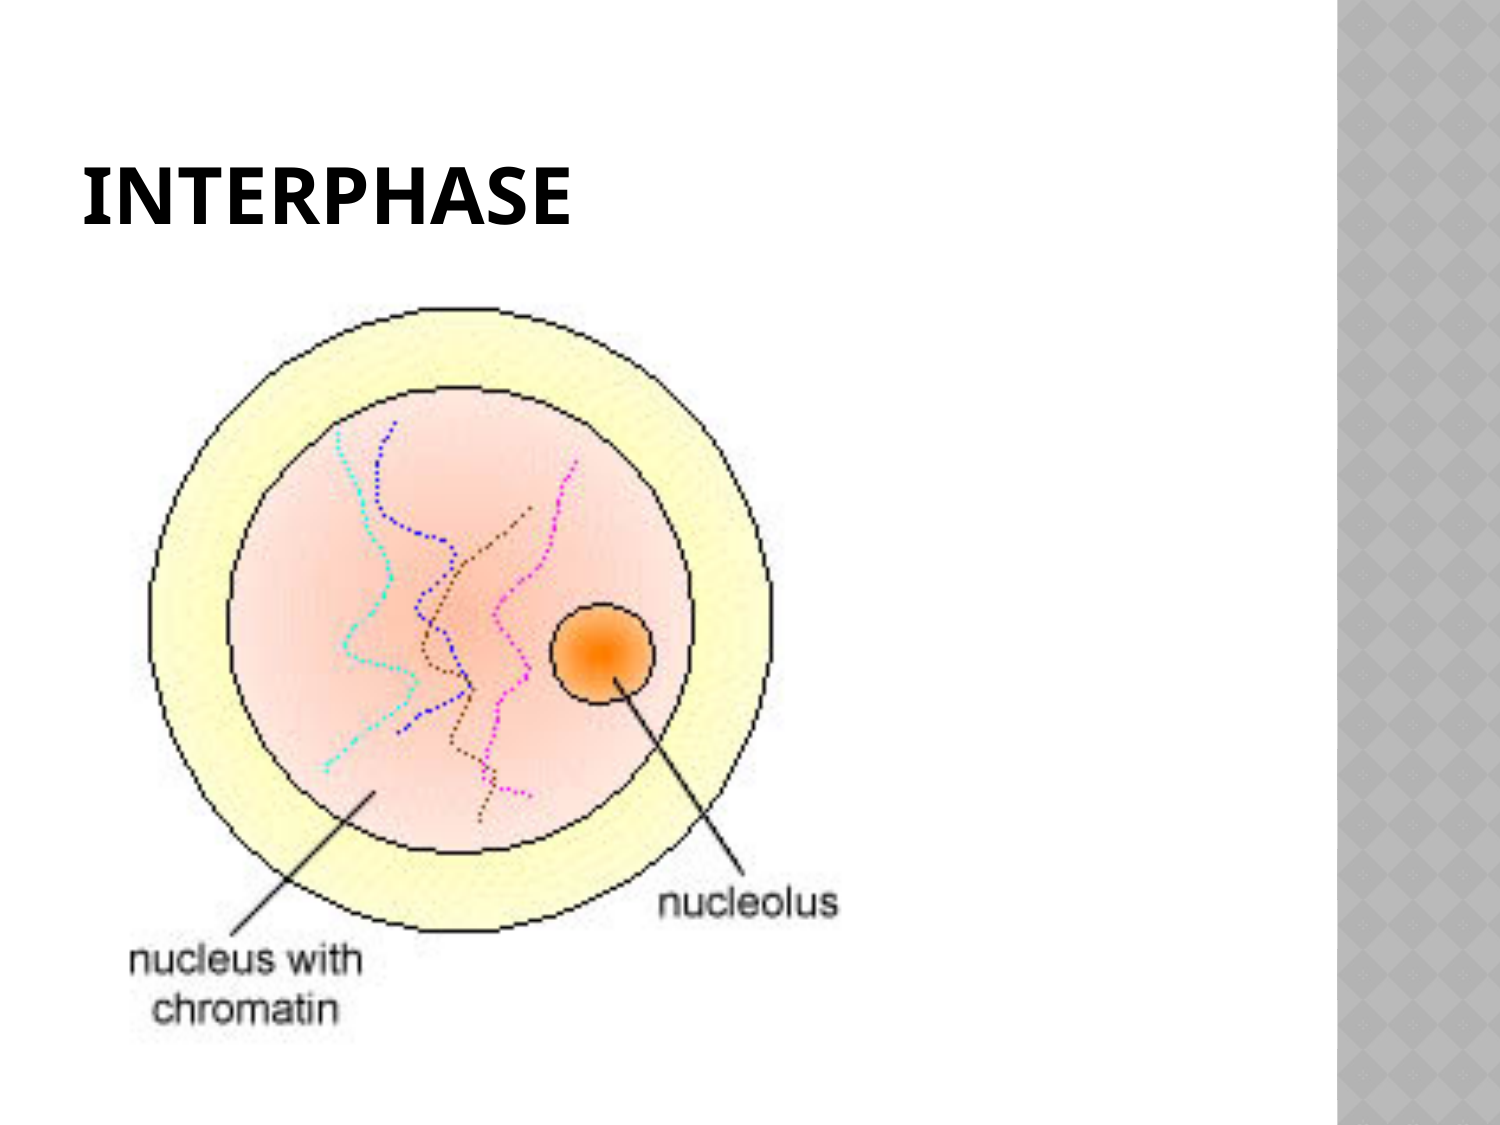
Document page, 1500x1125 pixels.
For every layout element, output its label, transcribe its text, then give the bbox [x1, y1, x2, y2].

title interphase [75, 52, 1263, 240]
picture [74, 277, 863, 1056]
